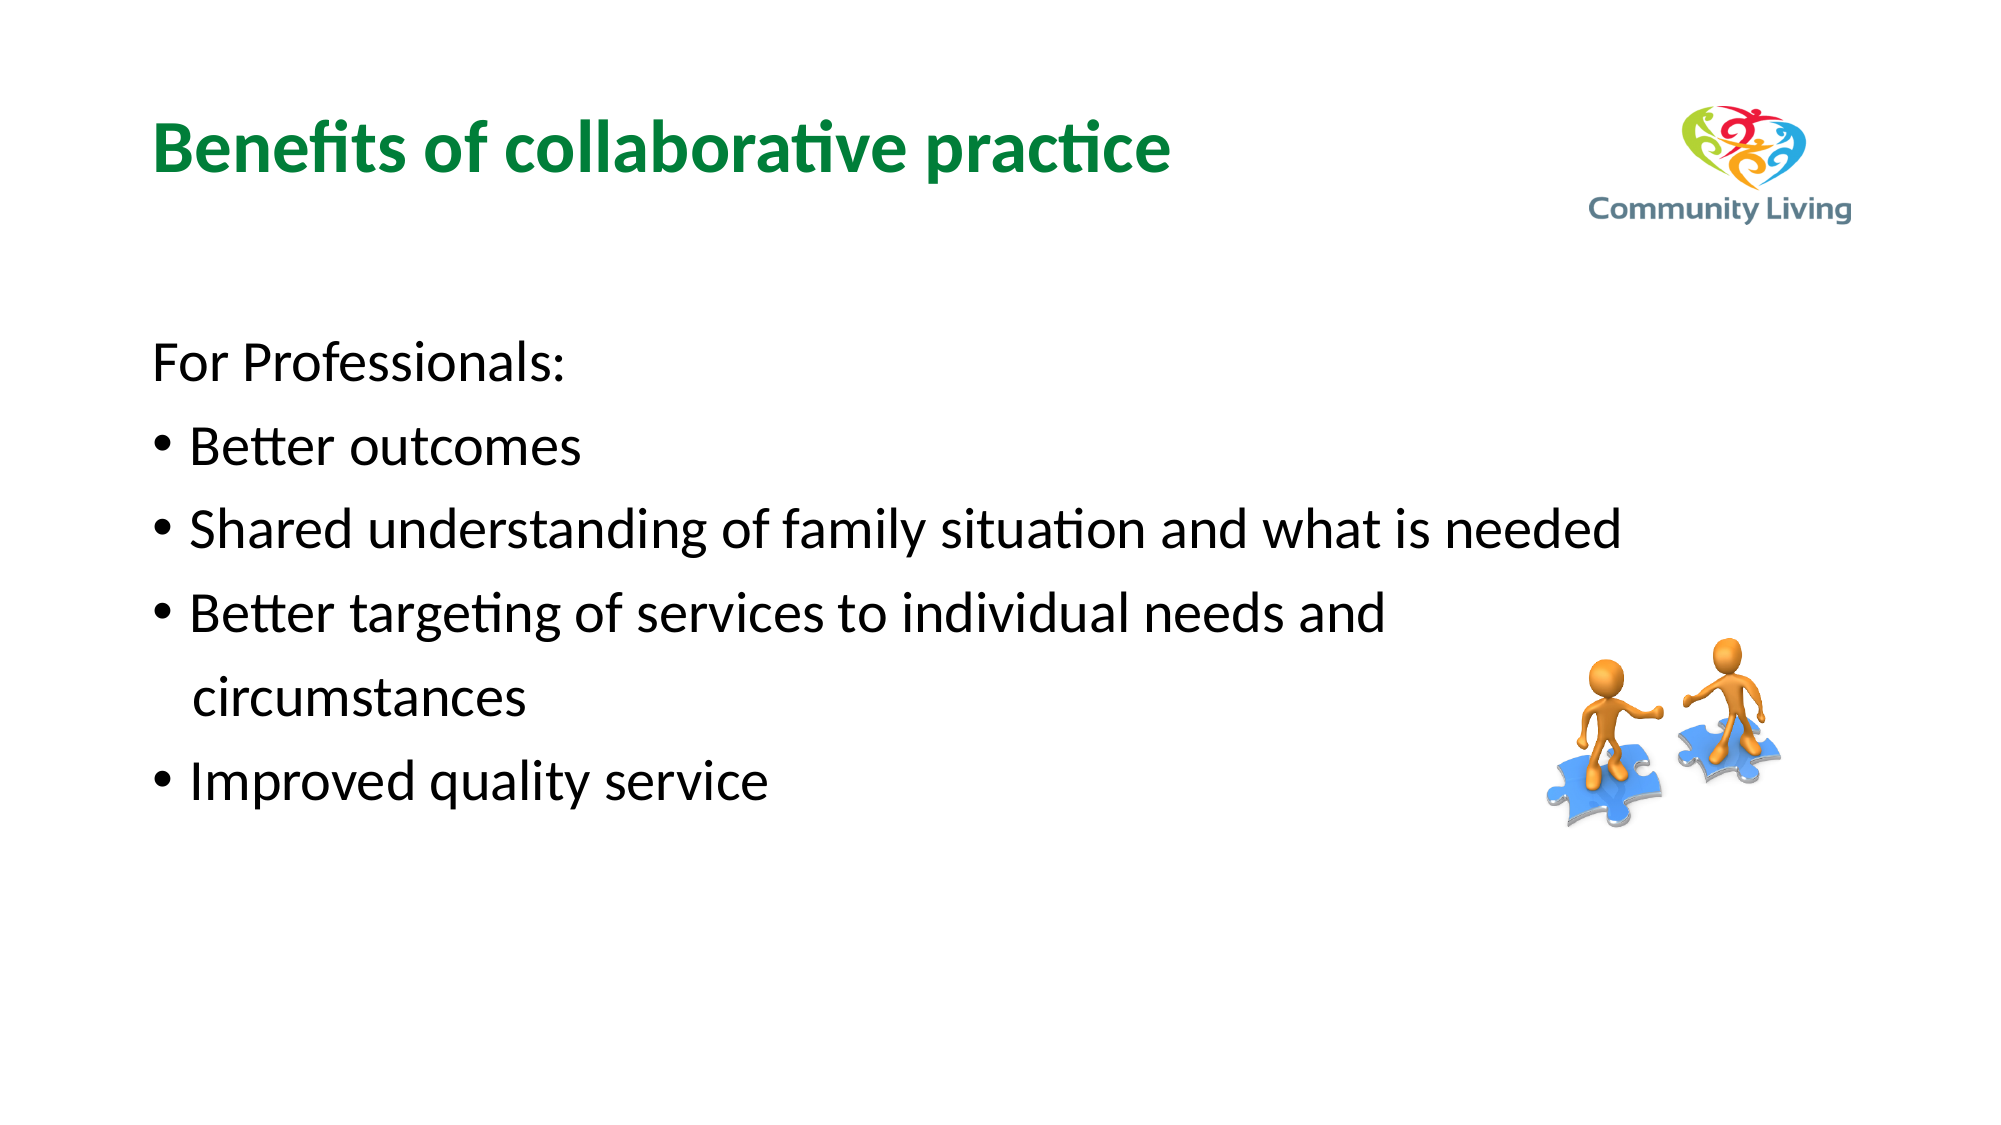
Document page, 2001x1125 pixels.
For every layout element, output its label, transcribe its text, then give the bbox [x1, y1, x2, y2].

title Benefits of collaborative practice [137, 95, 1863, 313]
list For Professionals: Better outcomes Shared understanding of family situation and what is needed Better targeting of services to individual needs and circumstances Improved quality service [137, 323, 1863, 1038]
picture [1589, 106, 1851, 225]
picture [1527, 620, 1803, 845]
